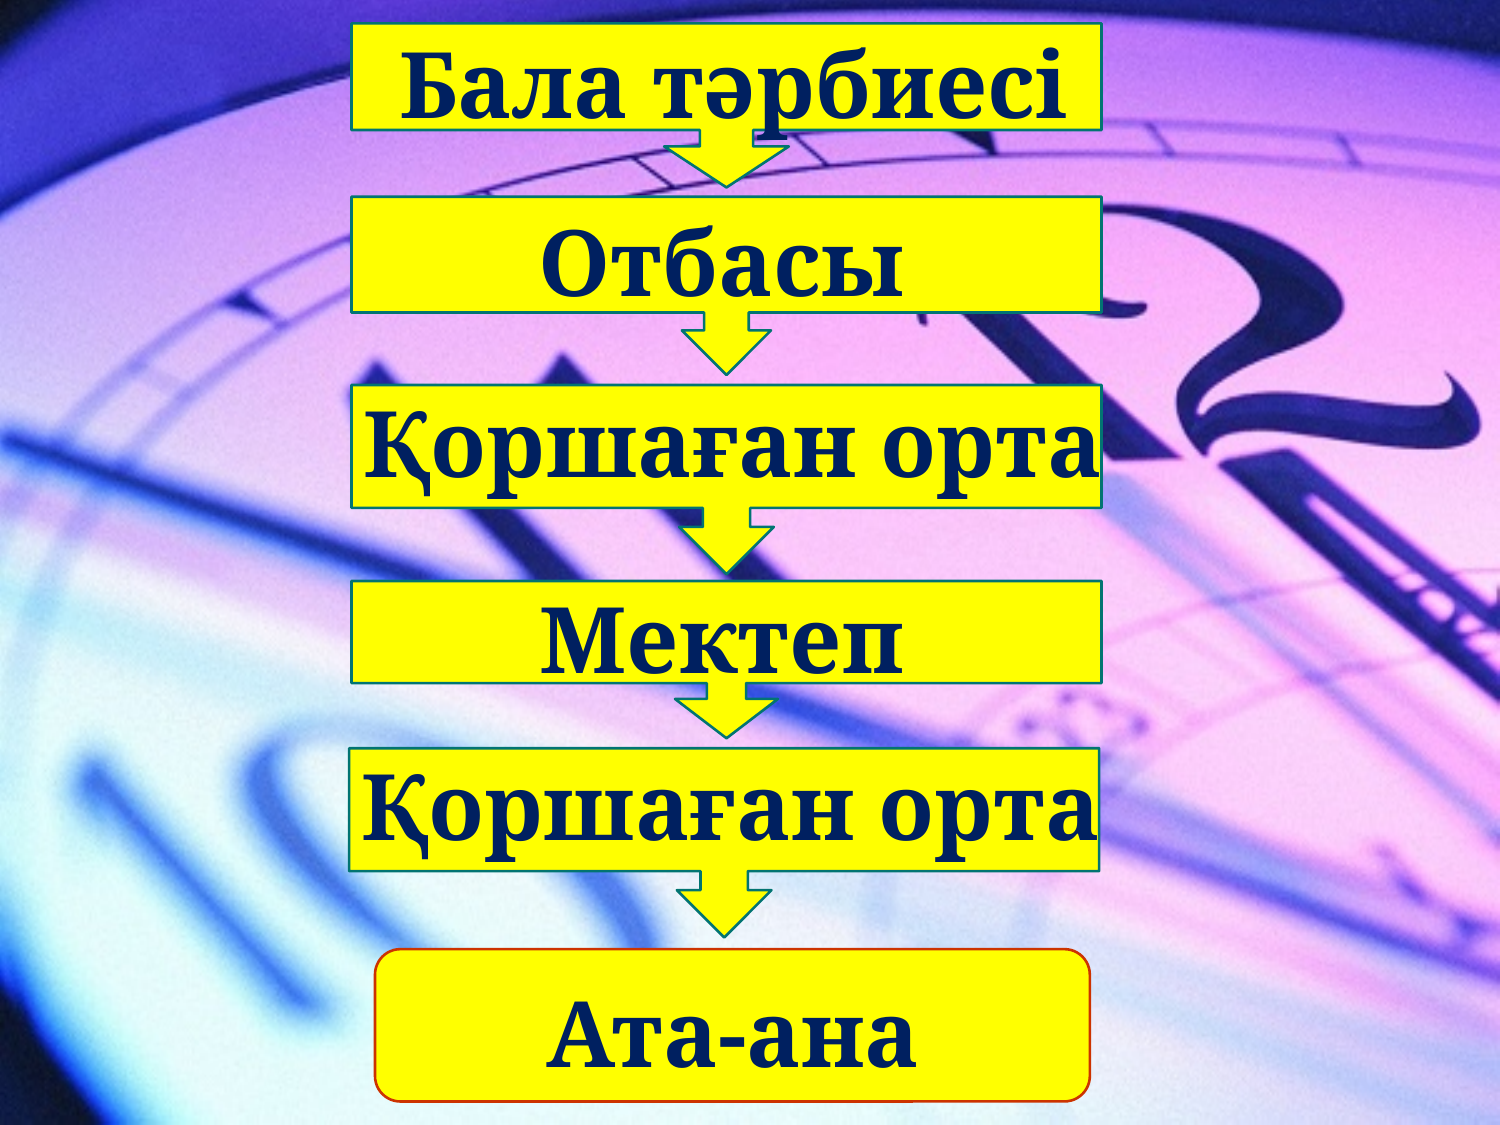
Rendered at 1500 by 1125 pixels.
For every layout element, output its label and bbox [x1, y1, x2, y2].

picture [0, 0, 1500, 1125]
text_box [58, 351, 1409, 561]
text_box [58, 562, 1409, 715]
text_box [58, 175, 1409, 350]
text_box [55, 714, 1407, 938]
text_box [70, 937, 1421, 1125]
